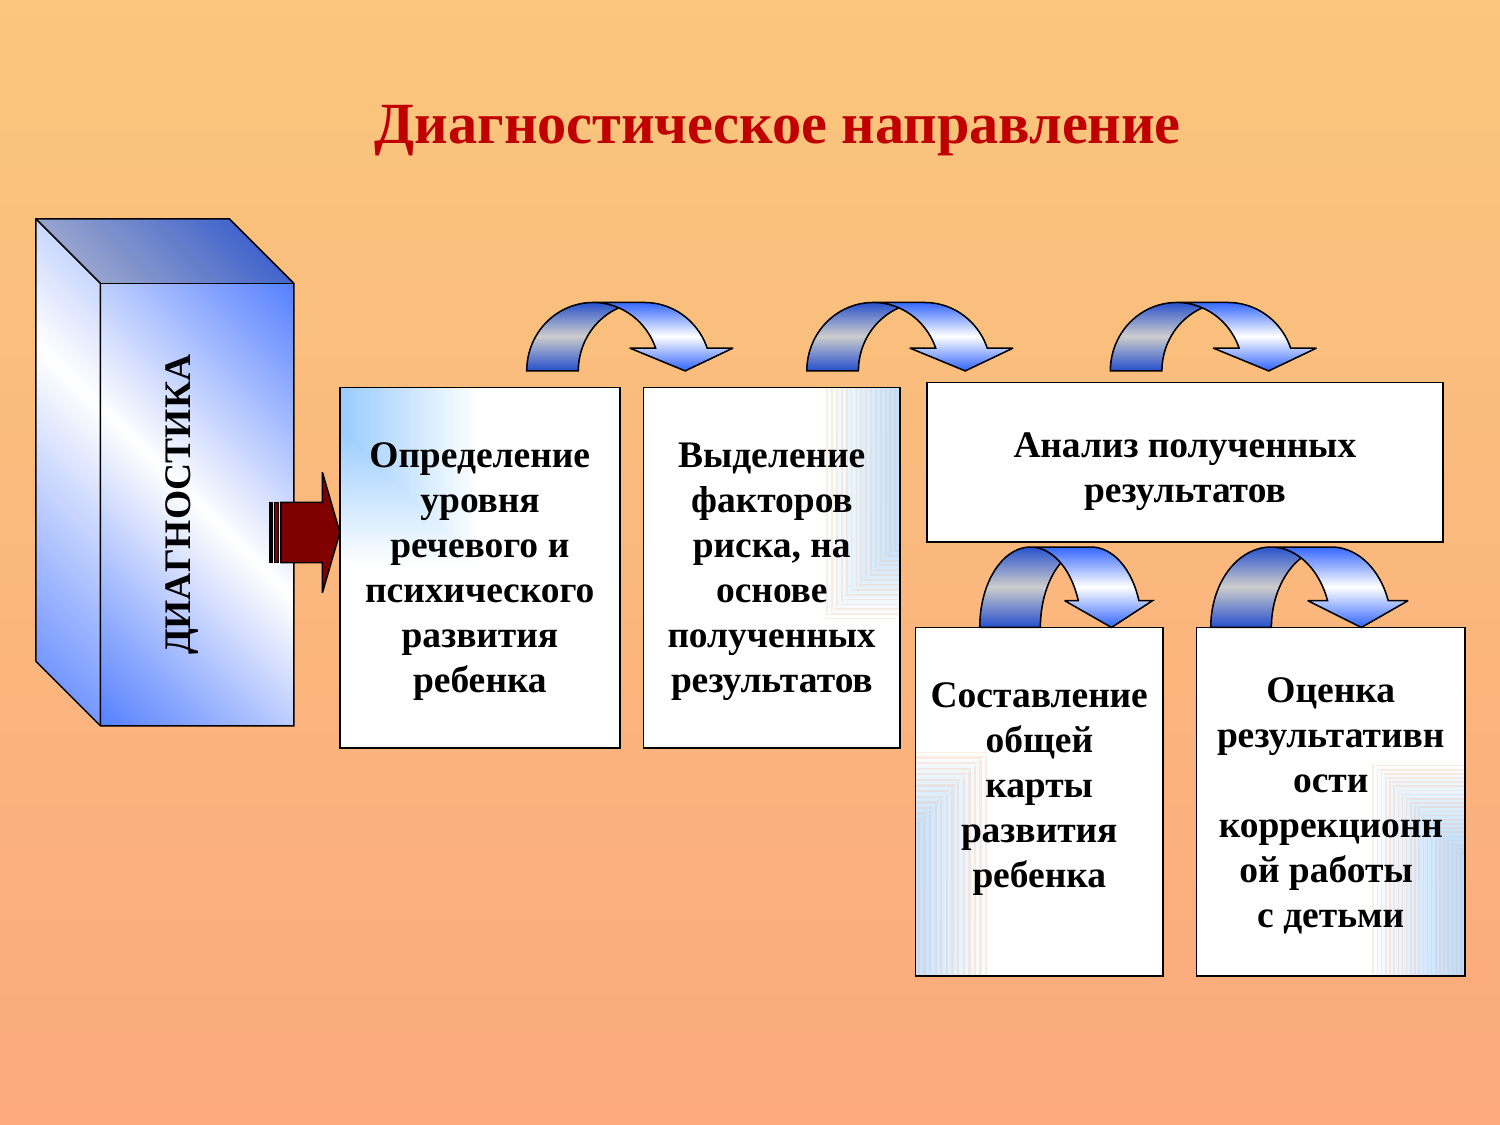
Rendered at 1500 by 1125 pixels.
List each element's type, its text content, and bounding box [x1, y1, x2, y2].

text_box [59, 160, 1465, 977]
text_box Диагностическое направление [360, 78, 1300, 159]
